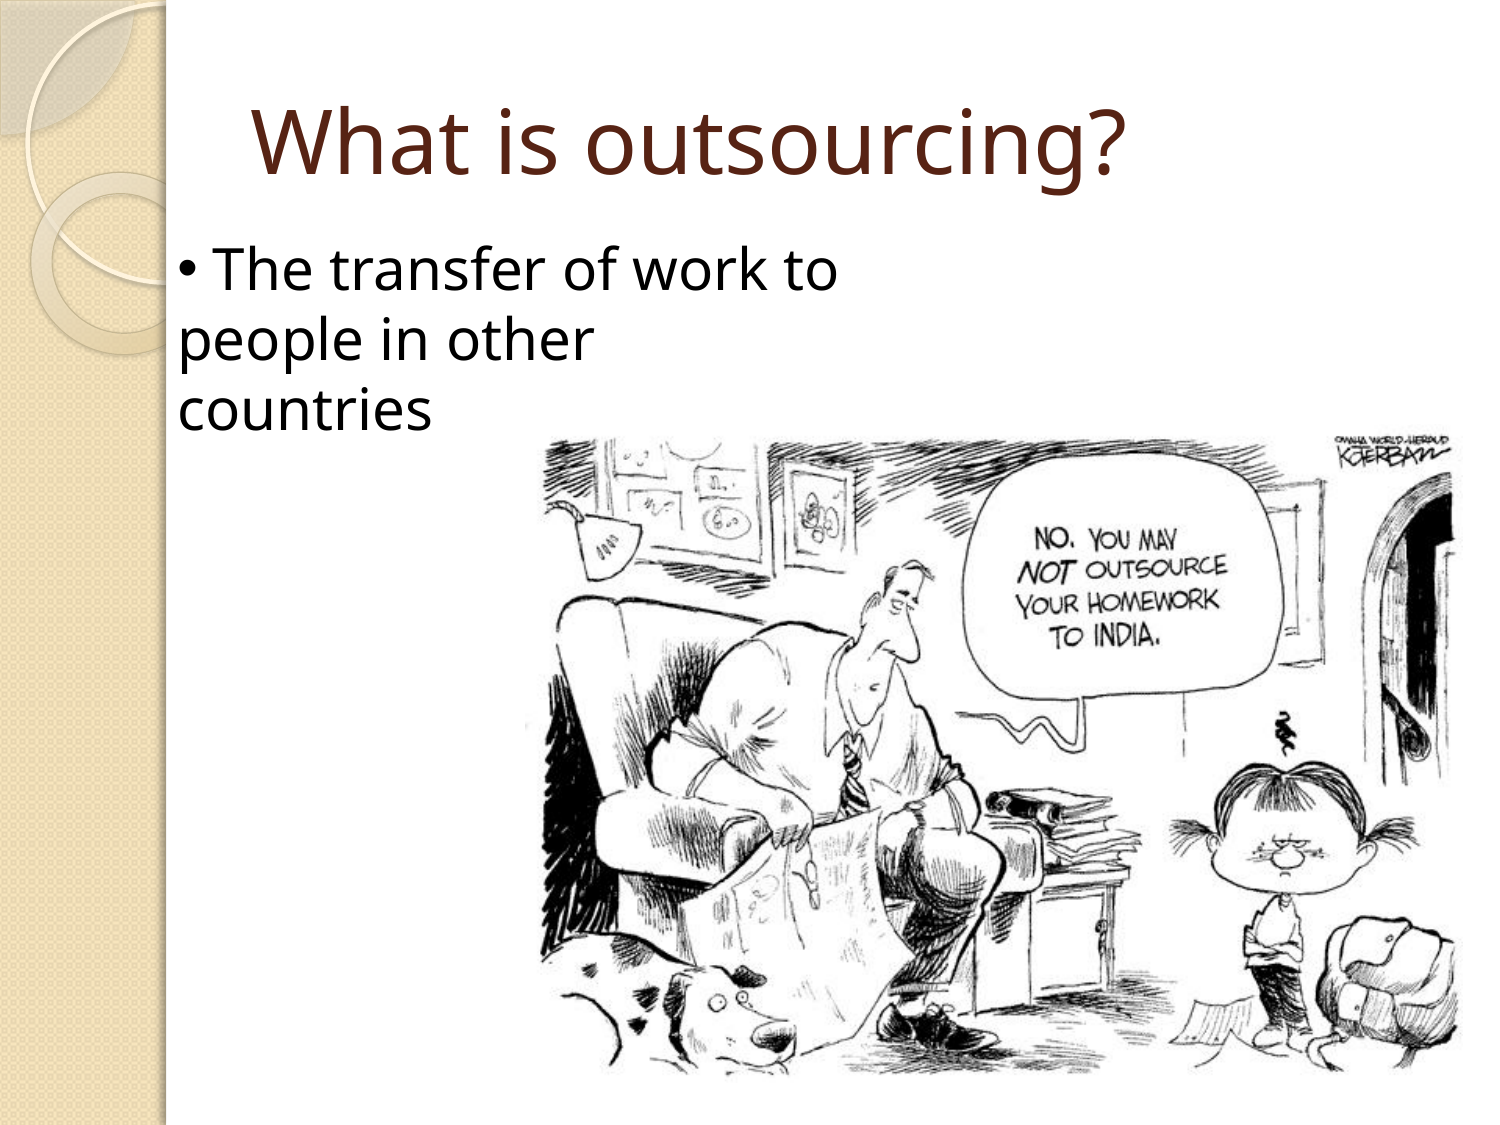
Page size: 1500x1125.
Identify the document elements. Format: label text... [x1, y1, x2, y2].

title What is outsourcing? [235, 45, 1466, 233]
text_box The transfer of work to people in other countries [162, 224, 863, 630]
picture [524, 424, 1463, 1084]
